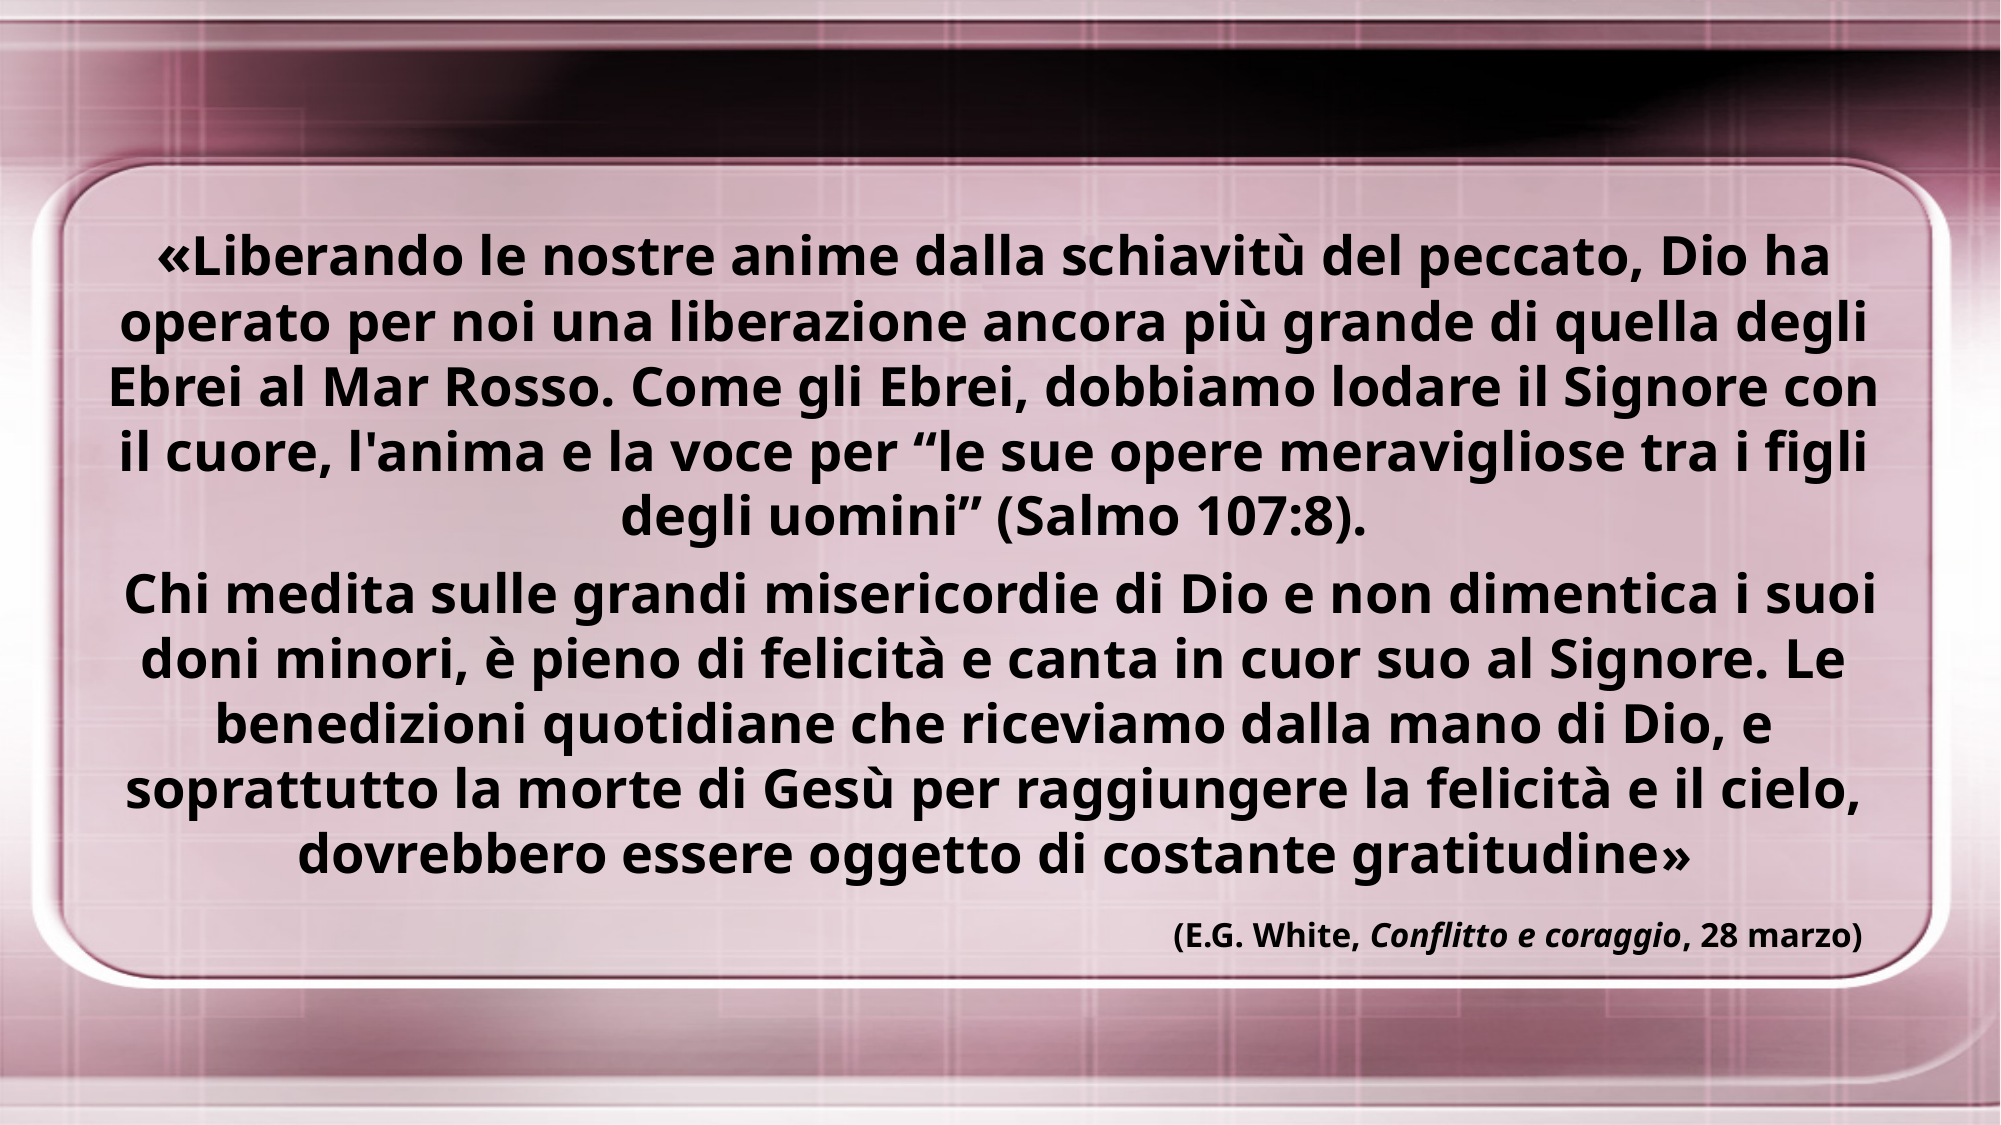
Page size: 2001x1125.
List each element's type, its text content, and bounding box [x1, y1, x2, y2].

text_box «Liberando le nostre anime dalla schiavitù del peccato, Dio ha operato per noi una liberazione ancora più grande di quella degli Ebrei al Mar Rosso. Come gli Ebrei, dobbiamo lodare il Signore con il cuore, l'anima e la voce per “le sue opere meravigliose tra i figli degli uomini” (Salmo 107:8). Chi medita sulle grandi misericordie di Dio e non dimentica i suoi doni minori, è pieno di felicità e canta in cuor suo al Signore. Le benedizioni quotidiane che riceviamo dalla mano di Dio, e soprattutto la morte di Gesù per raggiungere la felicità e il cielo, dovrebbero essere oggetto di costante gratitudine» [87, 209, 1902, 892]
picture [0, 0, 2001, 1125]
text_box (E.G. White, Conflitto e coraggio, 28 marzo) [1158, 907, 1878, 962]
